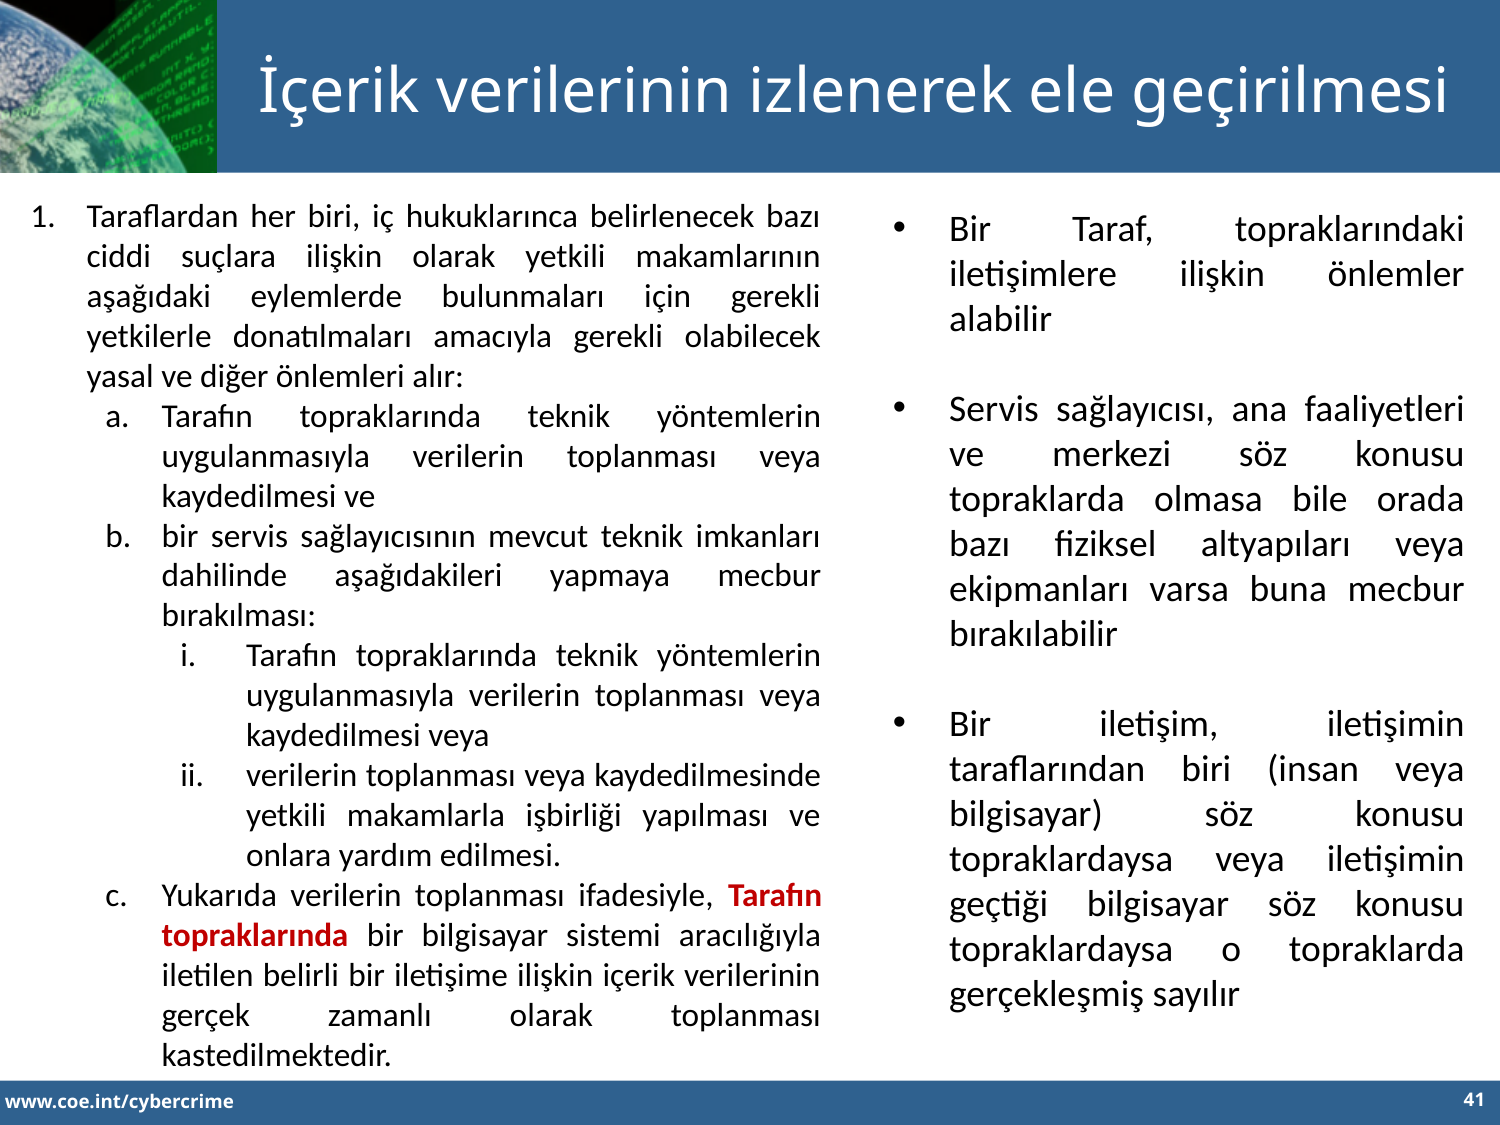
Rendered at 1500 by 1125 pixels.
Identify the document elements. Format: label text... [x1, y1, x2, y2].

text_box İçerik verilerinin izlenerek ele geçirilmesi [230, 42, 1483, 133]
text_box Taraflardan her biri, iç hukuklarınca belirlenecek bazı ciddi suçlara ilişkin olarak yetkili makamlarının aşağıdaki eylemlerde bulunmaları için gerekli yetkilerle donatılmaları amacıyla gerekli olabilecek yasal ve diğer önlemleri alır: Tarafın topraklarında teknik yöntemlerin uygulanmasıyla verilerin toplanması veya kaydedilmesi ve bir servis sağlayıcısının mevcut teknik imkanları dahilinde aşağıdakileri yapmaya mecbur bırakılması: Tarafın topraklarında teknik yöntemlerin uygulanmasıyla verilerin toplanması veya kaydedilmesi veya verilerin toplanması veya kaydedilmesinde yetkili makamlarla işbirliği yapılması ve onlara yardım edilmesi. Yukarıda verilerin toplanması ifadesiyle, Tarafın topraklarında bir bilgisayar sistemi aracılığıyla iletilen belirli bir iletişime ilişkin içerik verilerinin gerçek zamanlı olarak toplanması kastedilmektedir. [15, 186, 837, 1080]
picture [0, 0, 217, 173]
text_box Bir Taraf, topraklarındaki iletişimlere ilişkin önlemler alabilir Servis sağlayıcısı, ana faaliyetleri ve merkezi söz konusu topraklarda olmasa bile orada bazı fiziksel altyapıları veya ekipmanları varsa buna mecbur bırakılabilir Bir iletişim, iletişimin taraflarından biri (insan veya bilgisayar) söz konusu topraklardaysa veya iletişimin geçtiği bilgisayar söz konusu topraklardaysa o topraklarda gerçekleşmiş sayılır [878, 196, 1480, 1021]
